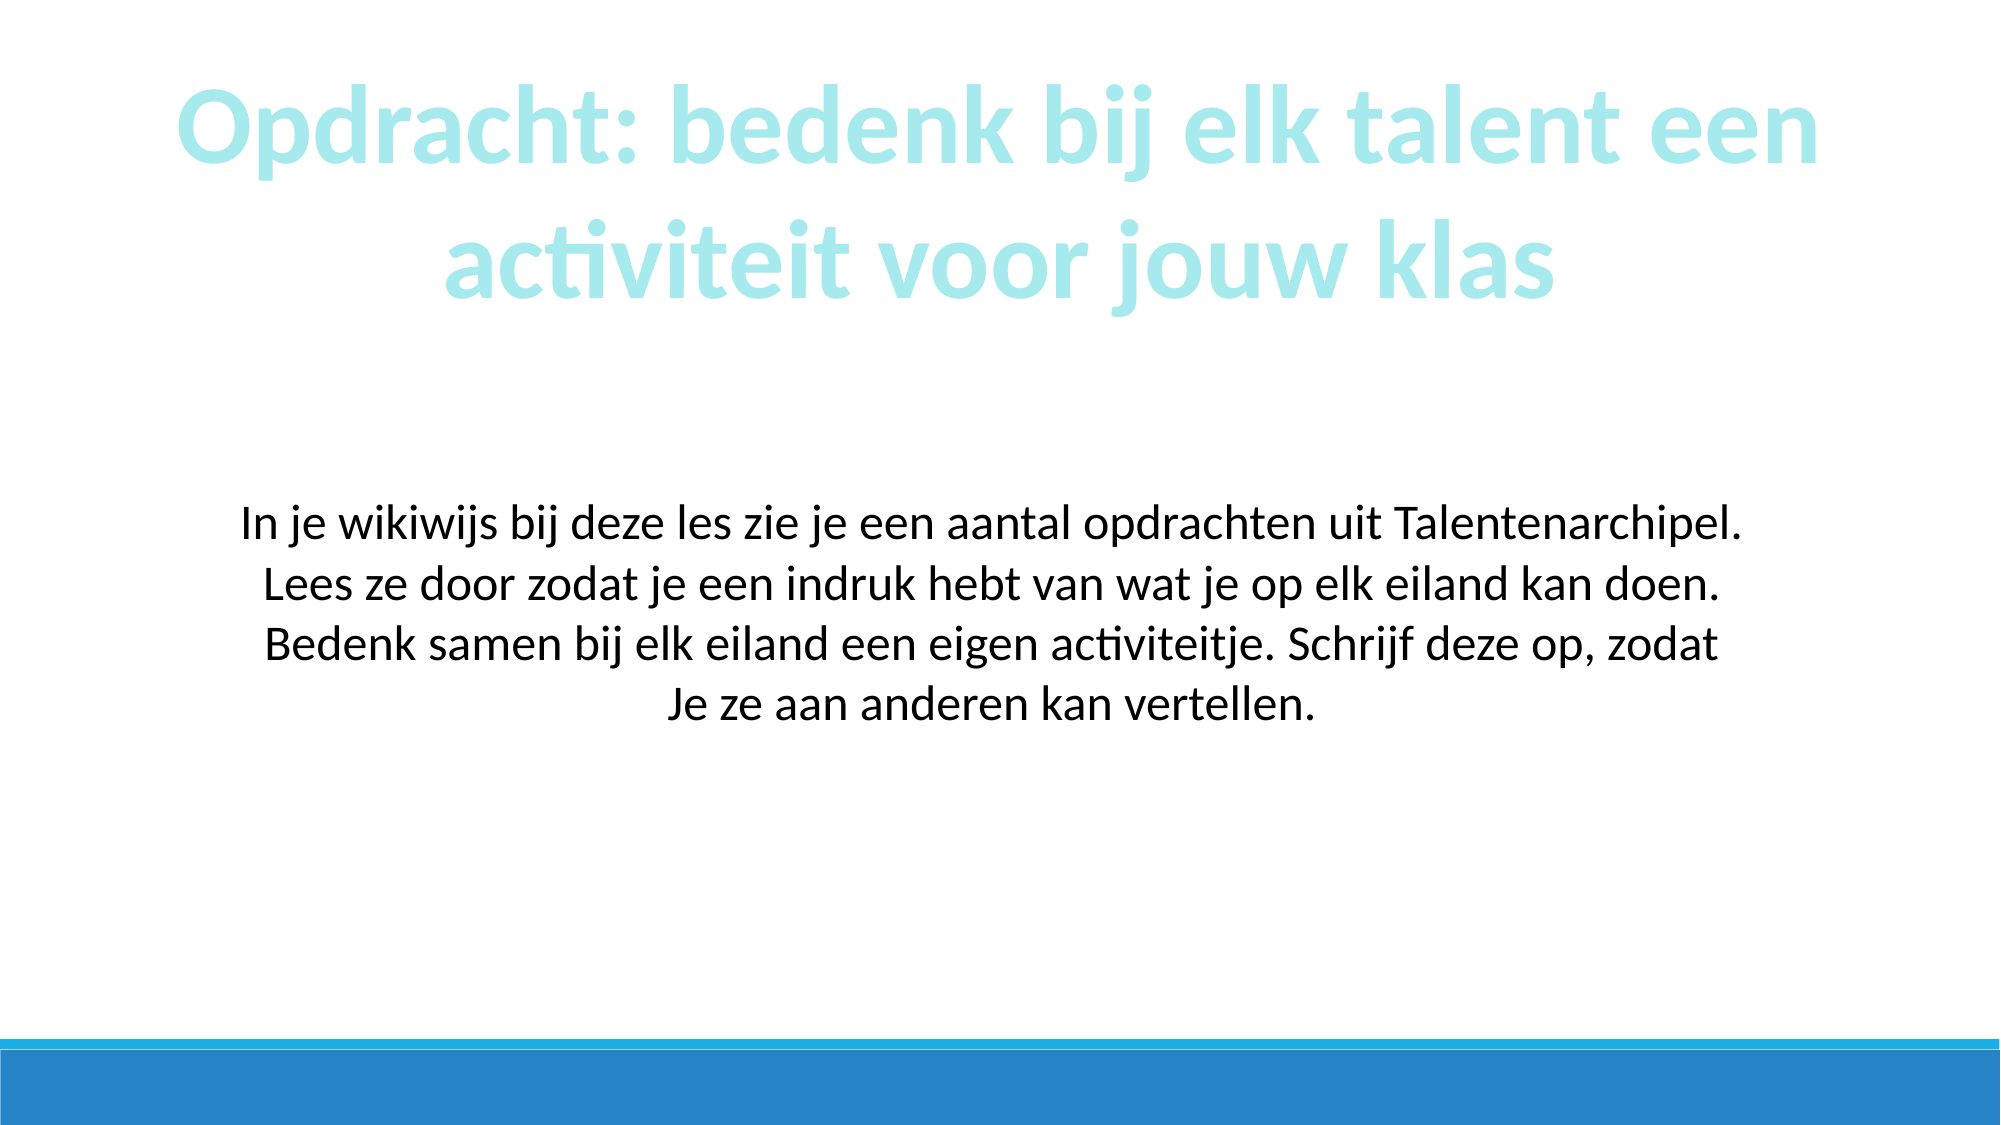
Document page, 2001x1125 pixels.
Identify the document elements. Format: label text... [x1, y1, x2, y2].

text_box Opdracht: bedenk bij elk talent een activiteit voor jouw klas [161, 43, 1839, 329]
text_box In je wikiwijs bij deze les zie je een aantal opdrachten uit Talentenarchipel. Lees ze door zodat je een indruk hebt van wat je op elk eiland kan doen. Bedenk samen bij elk eiland een eigen activiteitje. Schrijf deze op, zodat Je ze aan anderen kan vertellen. [225, 482, 1759, 738]
